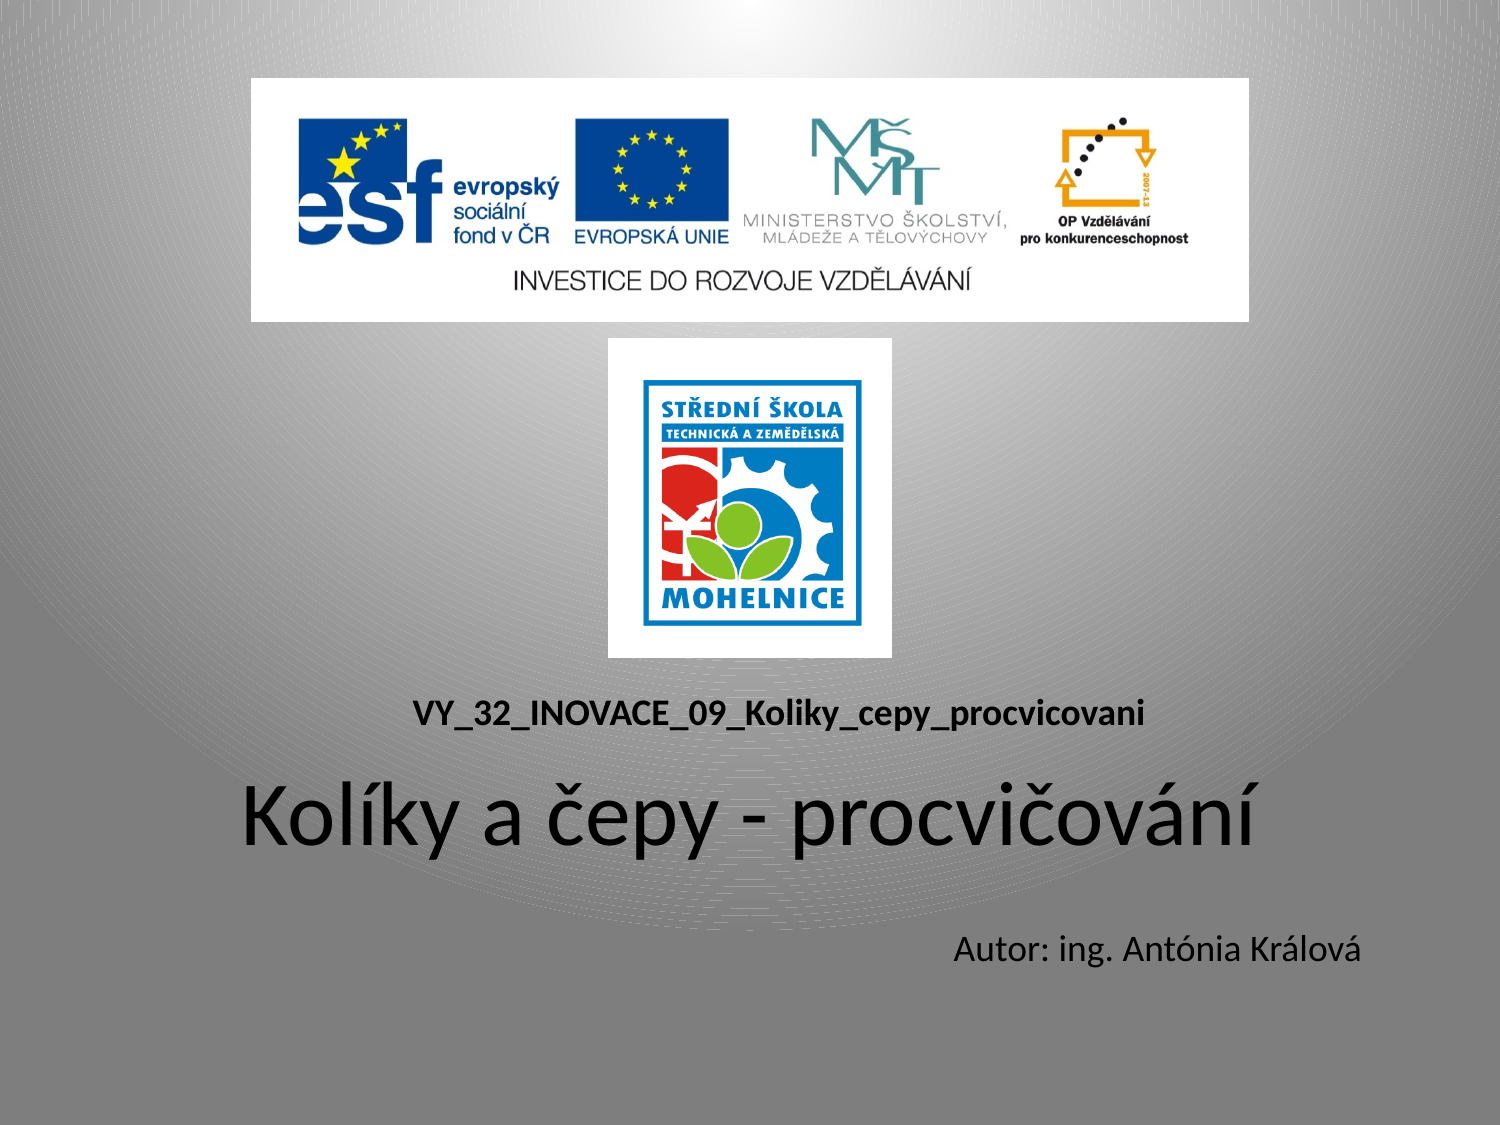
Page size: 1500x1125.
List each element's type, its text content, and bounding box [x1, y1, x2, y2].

title Kolíky a čepy - procvičování [112, 699, 1388, 917]
text_box Autor: ing. Antónia Králová [939, 916, 1436, 977]
text_box VY_32_INOVACE_09_Koliky_cepy_procvicovani [371, 680, 1187, 741]
picture [250, 77, 1250, 322]
picture [608, 337, 892, 658]
